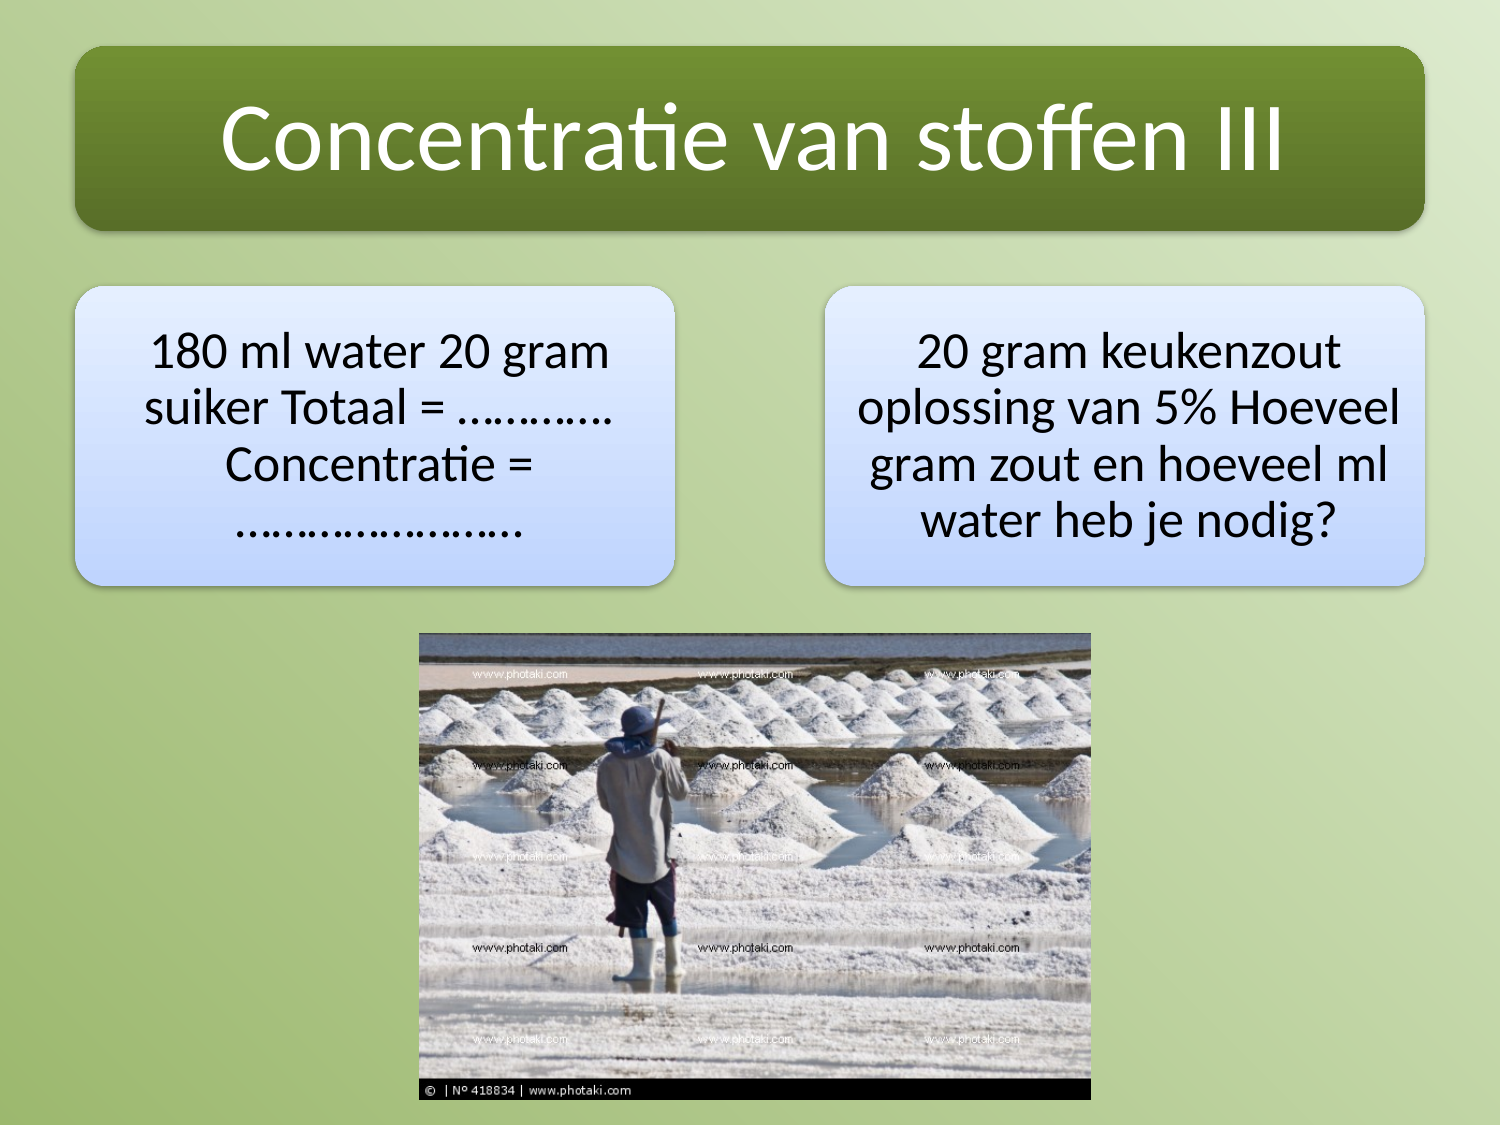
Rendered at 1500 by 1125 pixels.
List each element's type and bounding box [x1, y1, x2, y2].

list [74, 262, 1426, 610]
text_box [74, 44, 1426, 233]
picture [418, 633, 1091, 1100]
